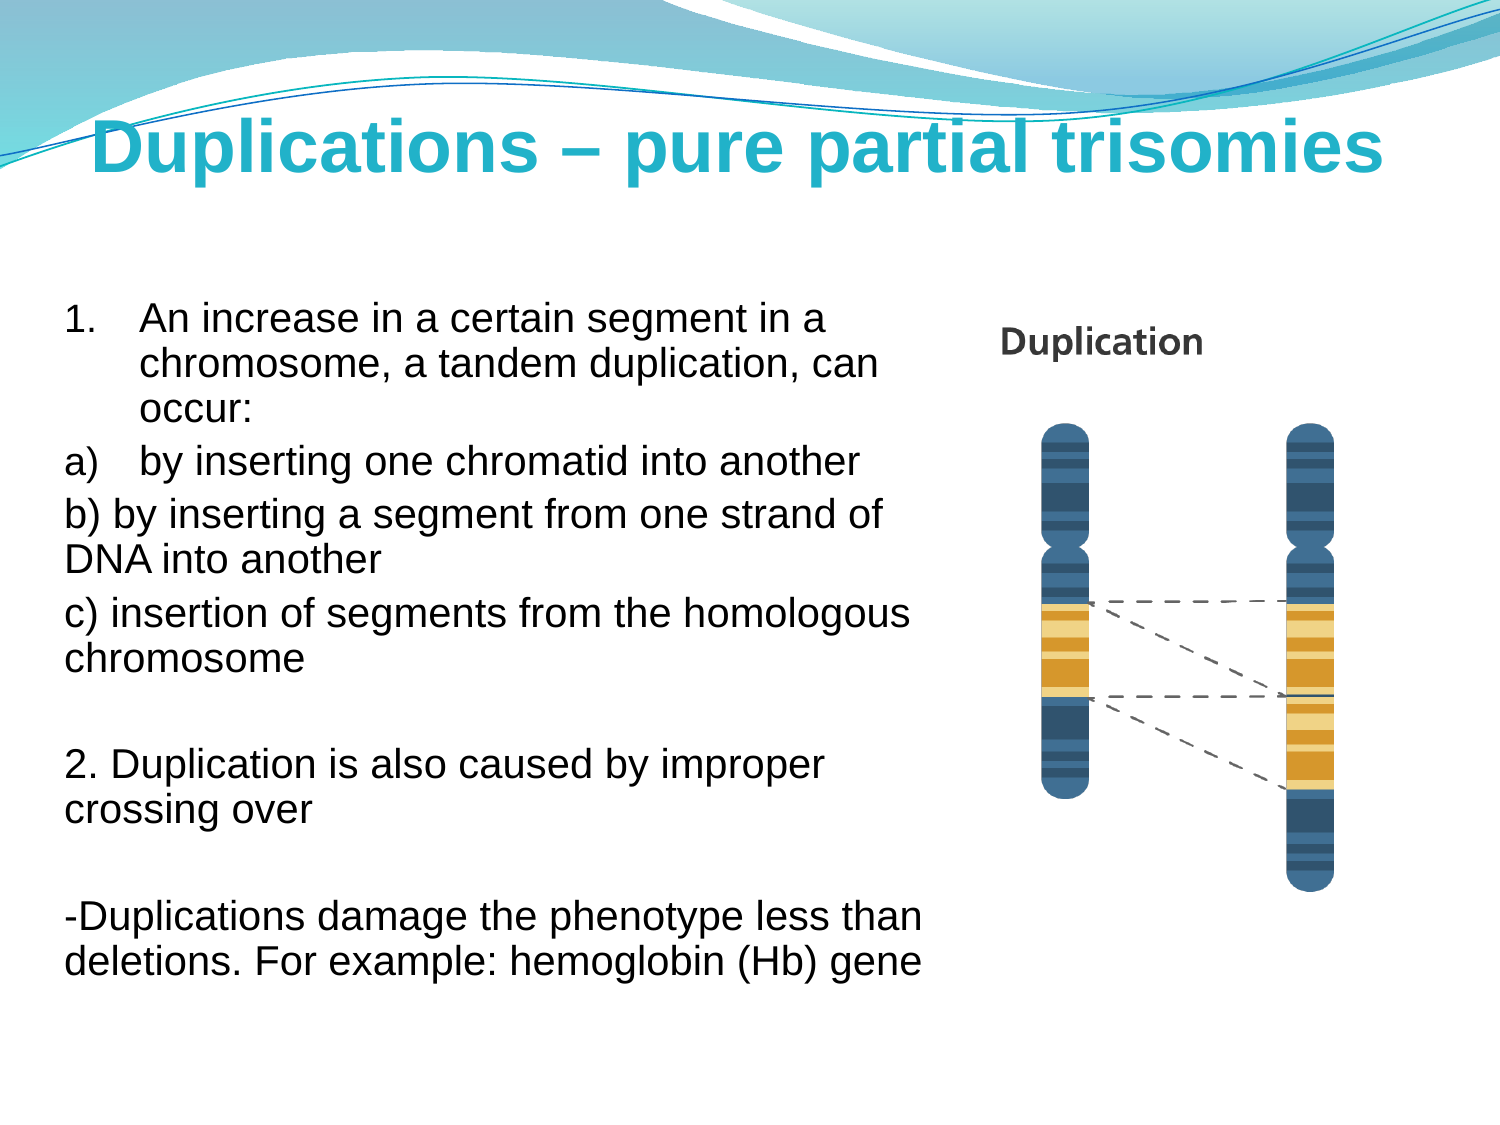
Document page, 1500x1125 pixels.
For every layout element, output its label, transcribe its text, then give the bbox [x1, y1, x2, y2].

picture [938, 278, 1436, 940]
subtitle An increase in a certain segment in a chromosome, a tandem duplication, can occur: by inserting one chromatid into another b) by inserting a segment from one strand of DNA into another c) insertion of segments from the homologous chromosome 2. Duplication is also caused by improper crossing over -Duplications damage the phenotype less than deletions. For example: hemoglobin (Hb) gene [64, 220, 980, 1125]
title Duplications – pure partial trisomies [64, 0, 1415, 188]
